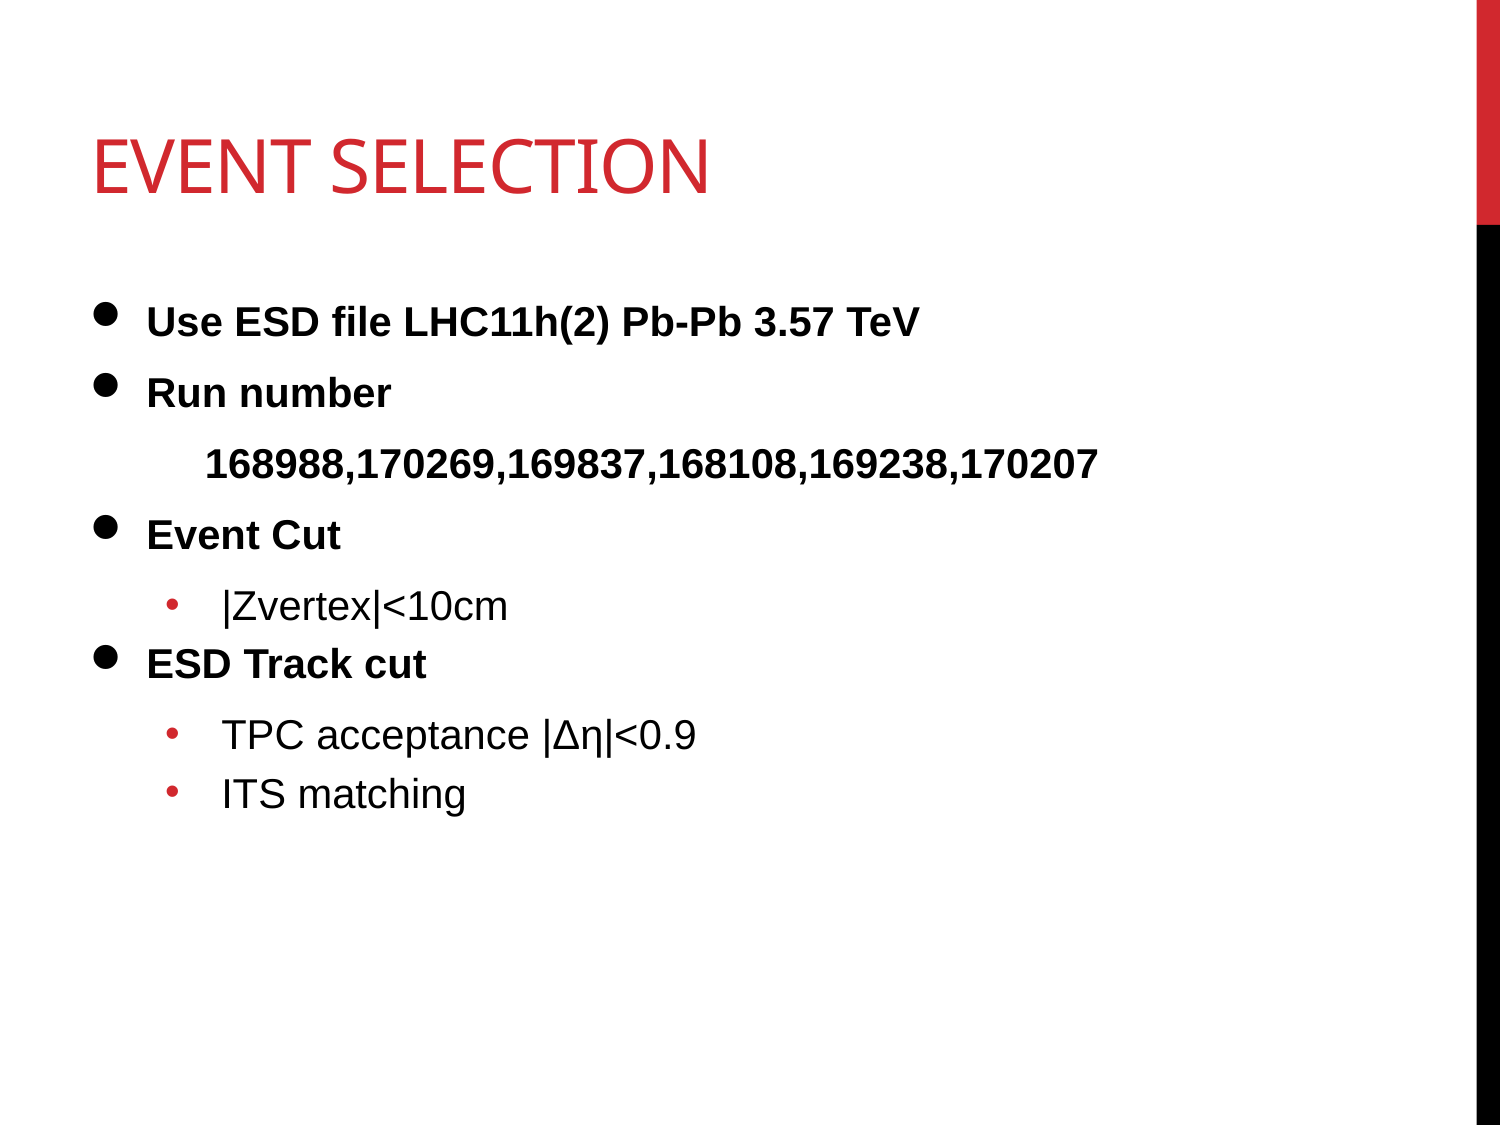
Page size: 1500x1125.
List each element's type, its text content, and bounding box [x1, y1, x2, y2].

list Use ESD file LHC11h(2) Pb-Pb 3.57 TeV Run number 168988,170269,169837,168108,169238,170207 Event Cut |Zvertex|<10cm ESD Track cut TPC acceptance |Δη|<0.9 ITS matching [75, 287, 1325, 1005]
title event selection [75, 73, 1025, 217]
